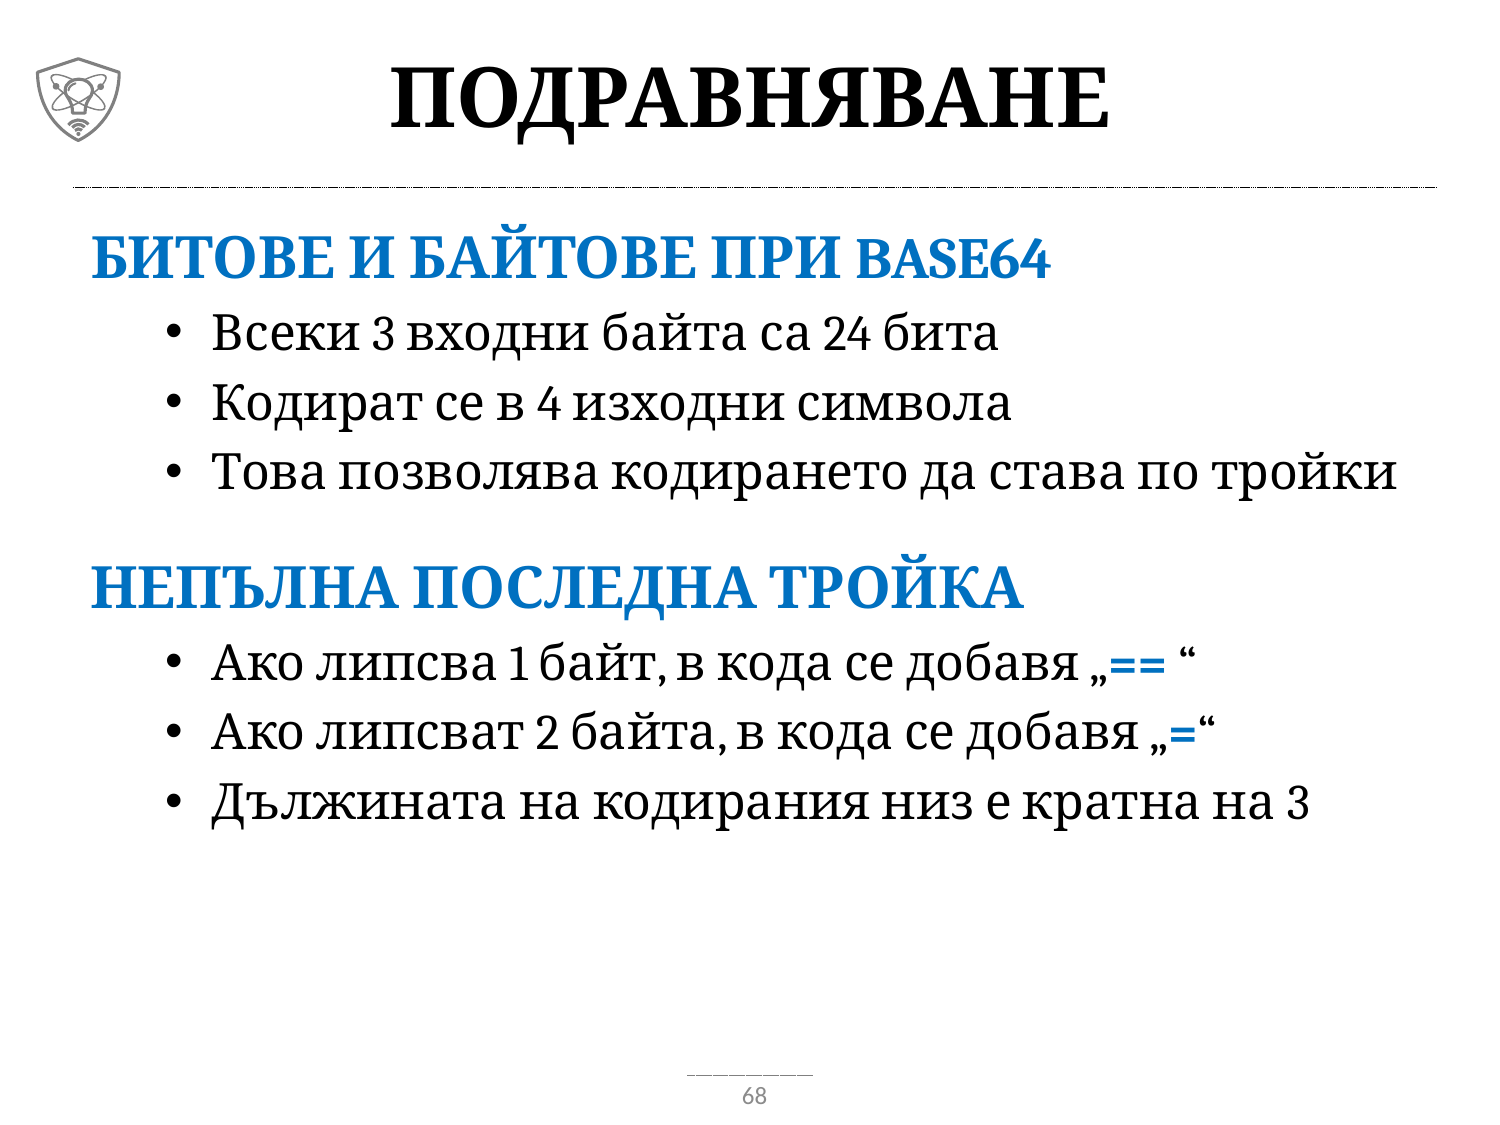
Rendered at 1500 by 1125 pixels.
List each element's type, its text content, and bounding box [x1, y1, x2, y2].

list Битове и байтове при Base64 Всеки 3 входни байта са 24 бита Кодират се в 4 изходни символа Това позволява кодирането да става по тройки Непълна последна тройка Ако липсва 1 байт, в кода се добавя „== “ Ако липсват 2 байта, в кода се добавя „=“ Дължината на кодирания низ е кратна на 3 [75, 212, 1450, 1063]
slide_number 68 [579, 1065, 930, 1125]
title Подравняване [0, 0, 1500, 188]
